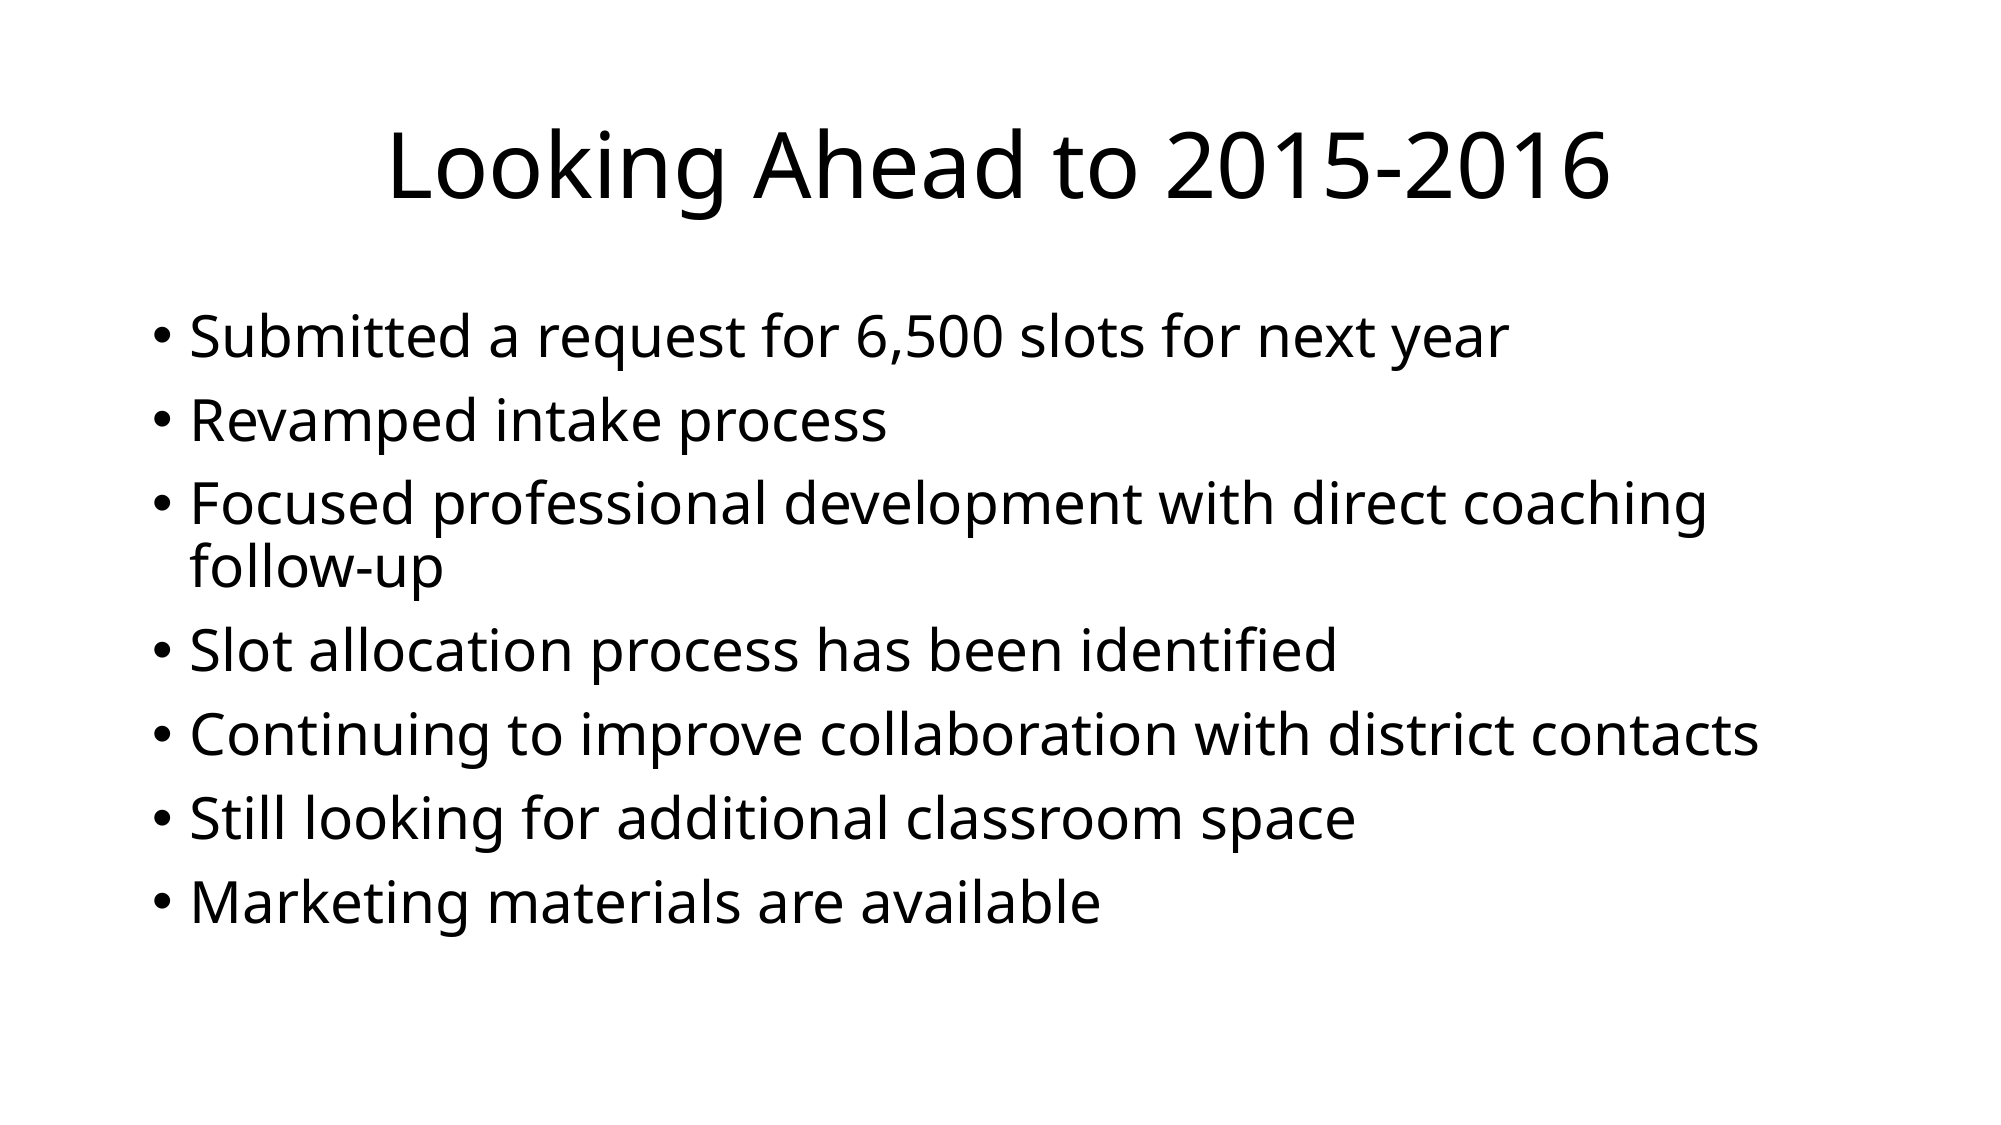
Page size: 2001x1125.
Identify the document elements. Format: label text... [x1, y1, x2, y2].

title Looking Ahead to 2015-2016 [137, 59, 1863, 278]
list Submitted a request for 6,500 slots for next year Revamped intake process Focused professional development with direct coaching follow-up Slot allocation process has been identified Continuing to improve collaboration with district contacts Still looking for additional classroom space Marketing materials are available [137, 299, 1863, 1014]
